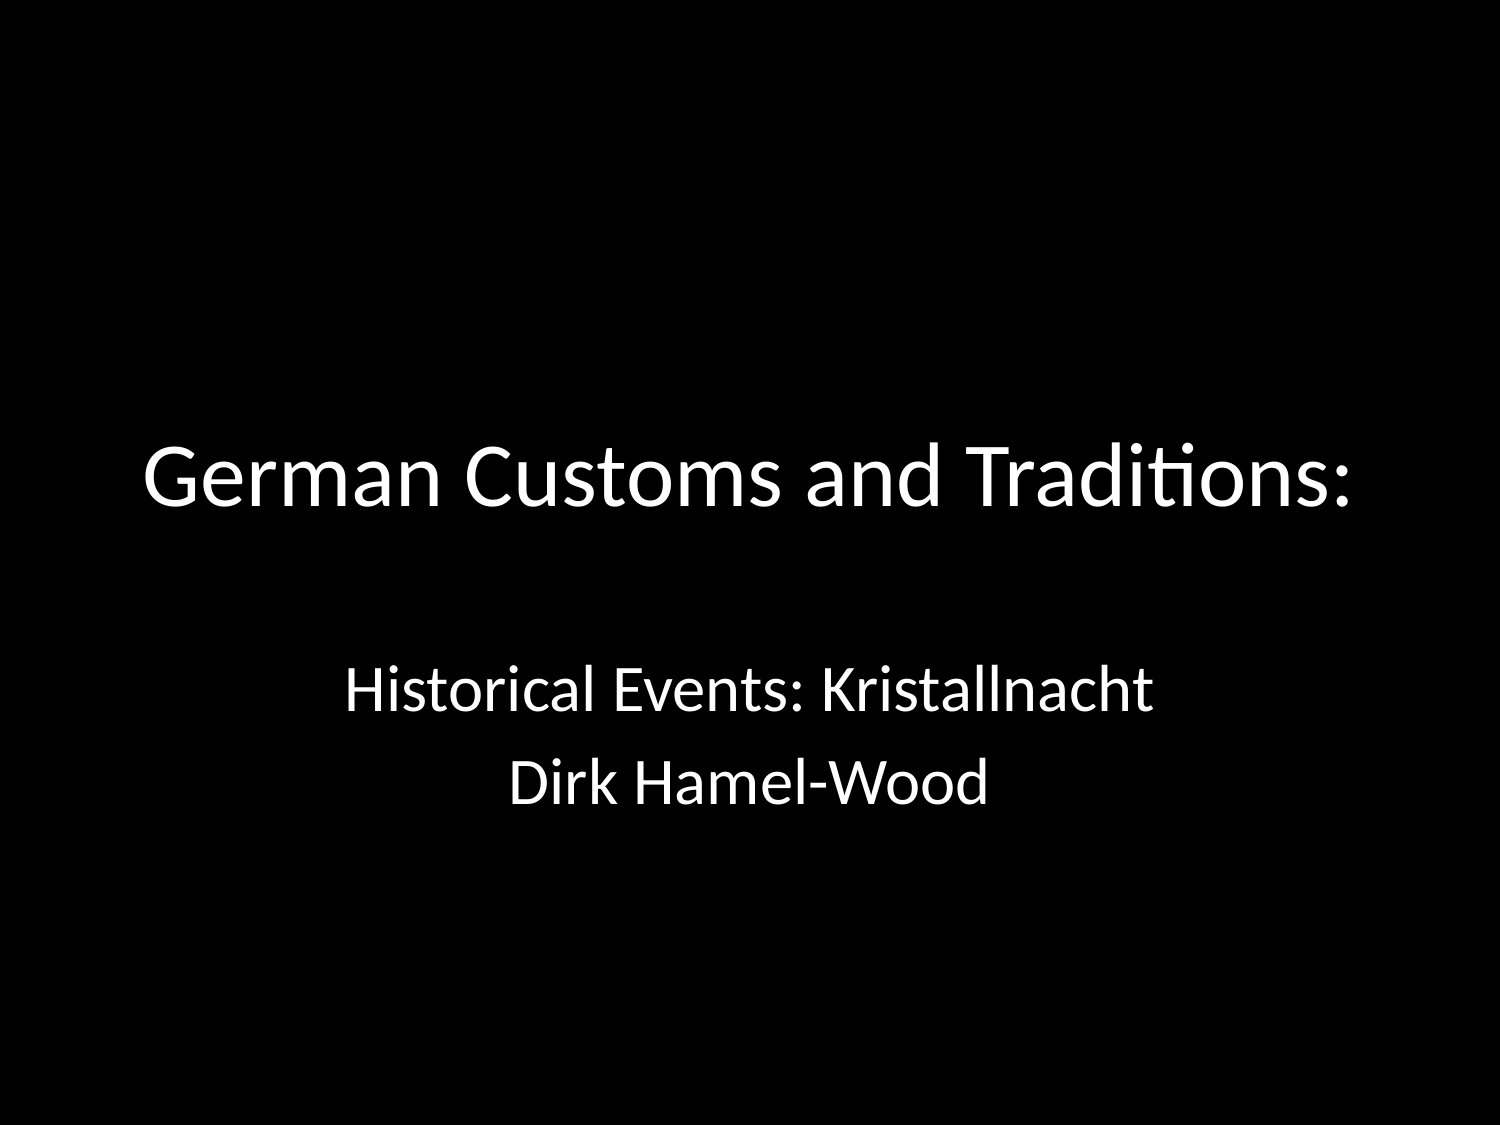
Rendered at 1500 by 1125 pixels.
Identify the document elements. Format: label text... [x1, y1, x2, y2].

subtitle Historical Events: Kristallnacht Dirk Hamel-Wood [225, 637, 1275, 925]
title German Customs and Traditions: [112, 349, 1388, 591]
